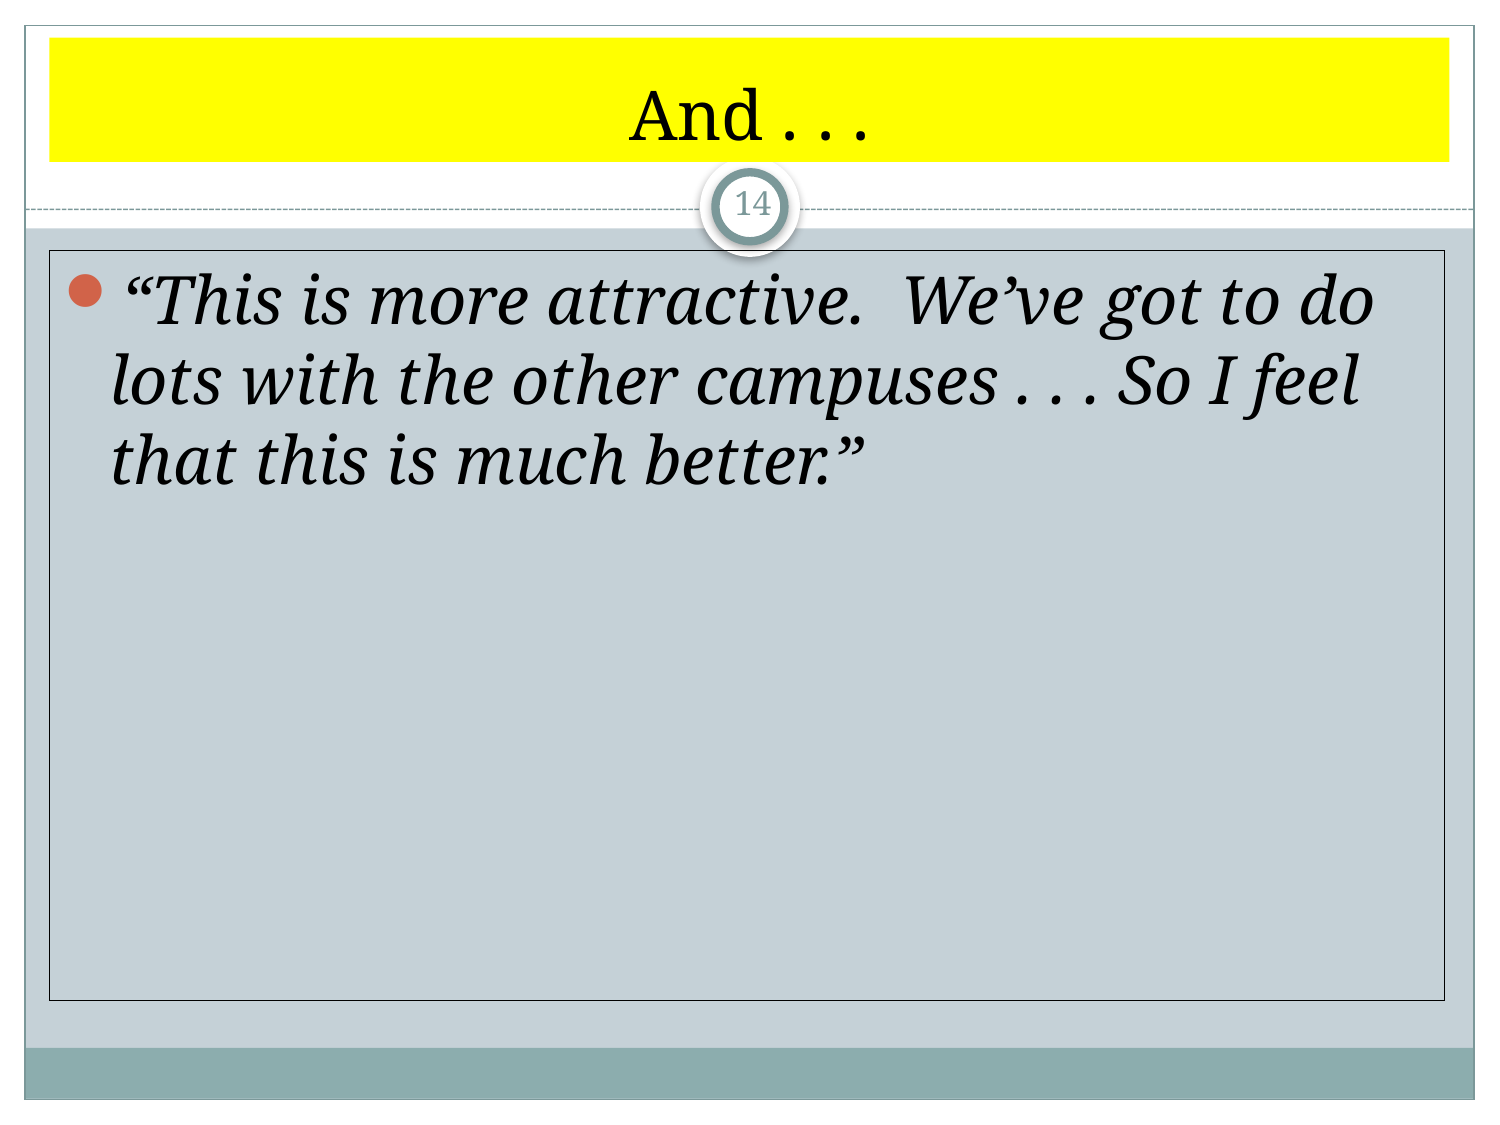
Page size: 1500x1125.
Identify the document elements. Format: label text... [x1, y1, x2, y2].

list “This is more attractive. We’ve got to do lots with the other campuses . . . So I feel that this is much better.” [49, 250, 1445, 1001]
slide_number 14 [715, 168, 791, 241]
title And . . . [49, 37, 1450, 162]
